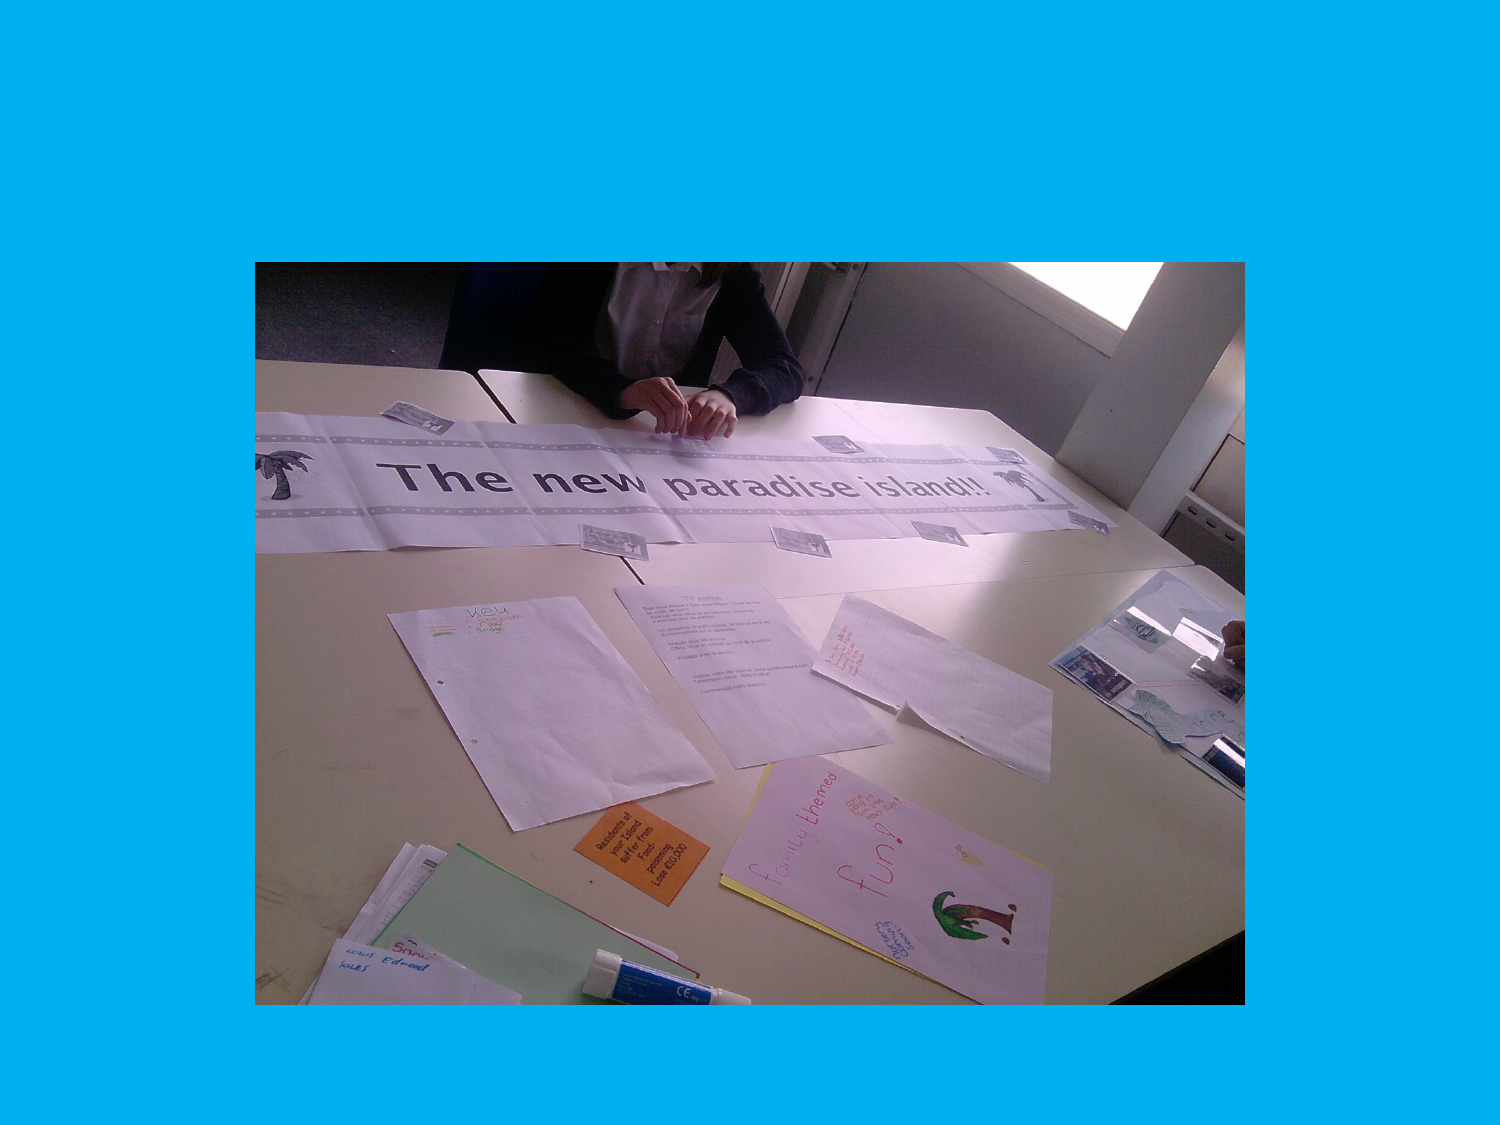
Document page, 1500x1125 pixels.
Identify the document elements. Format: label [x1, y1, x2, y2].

list [254, 262, 1246, 1006]
